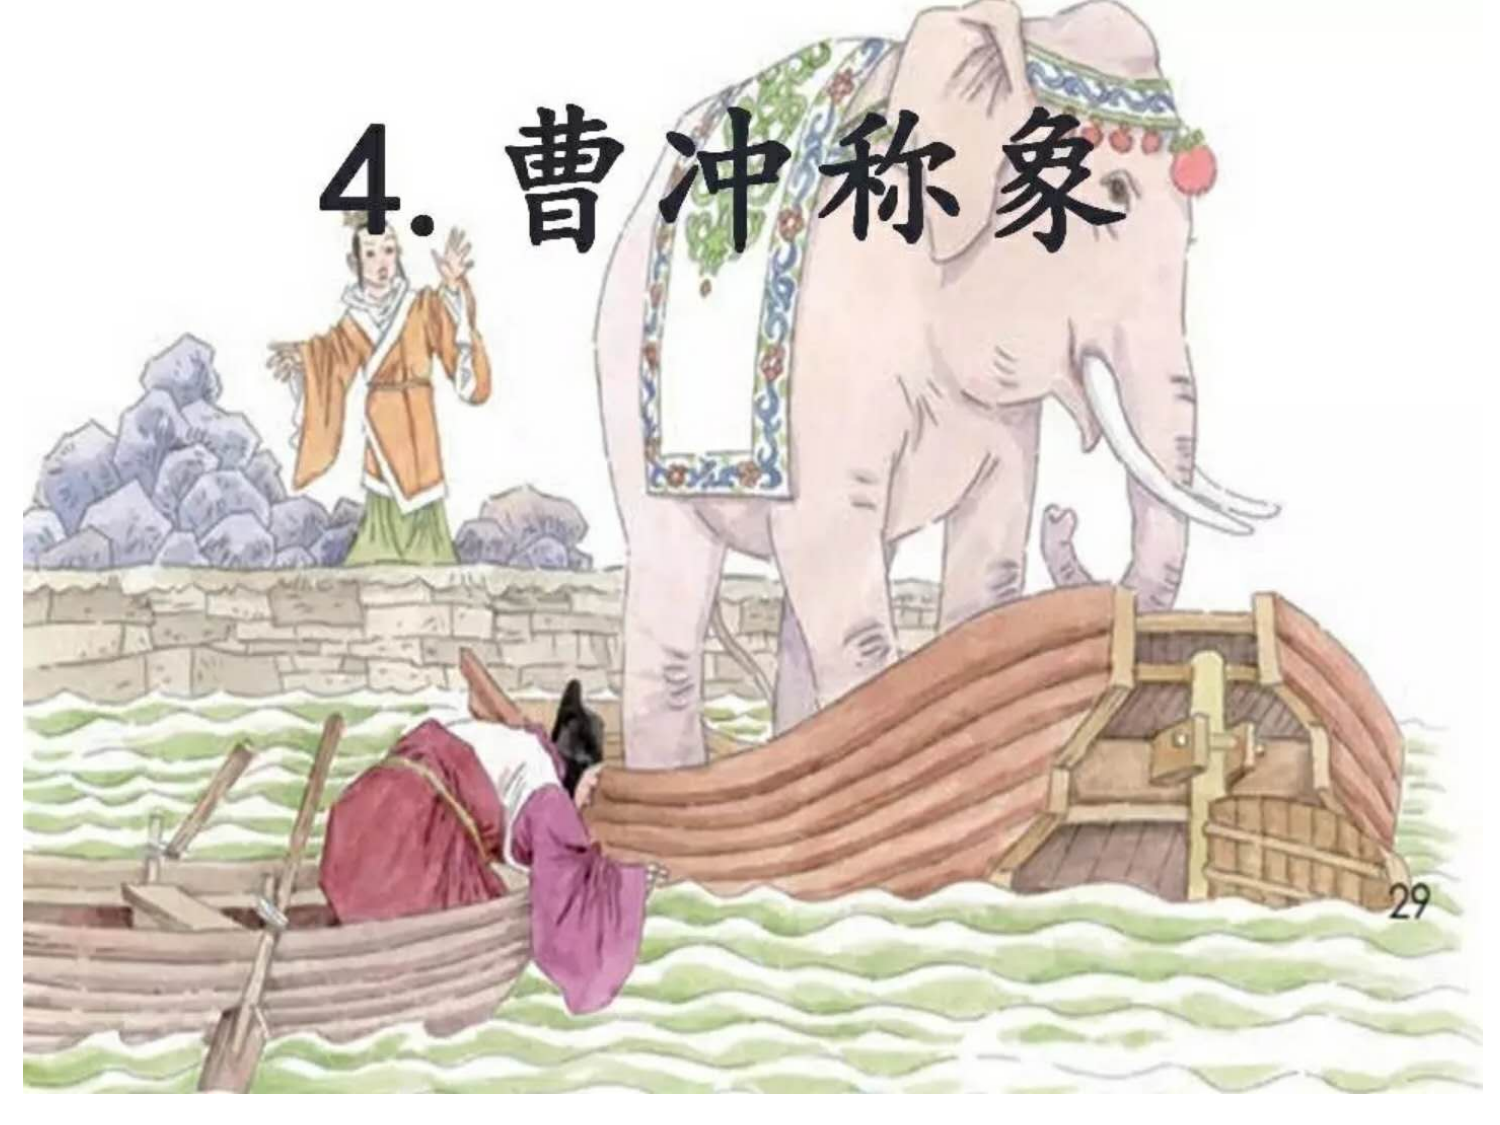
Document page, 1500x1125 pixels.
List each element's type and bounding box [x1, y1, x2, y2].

list [23, 0, 1483, 1095]
